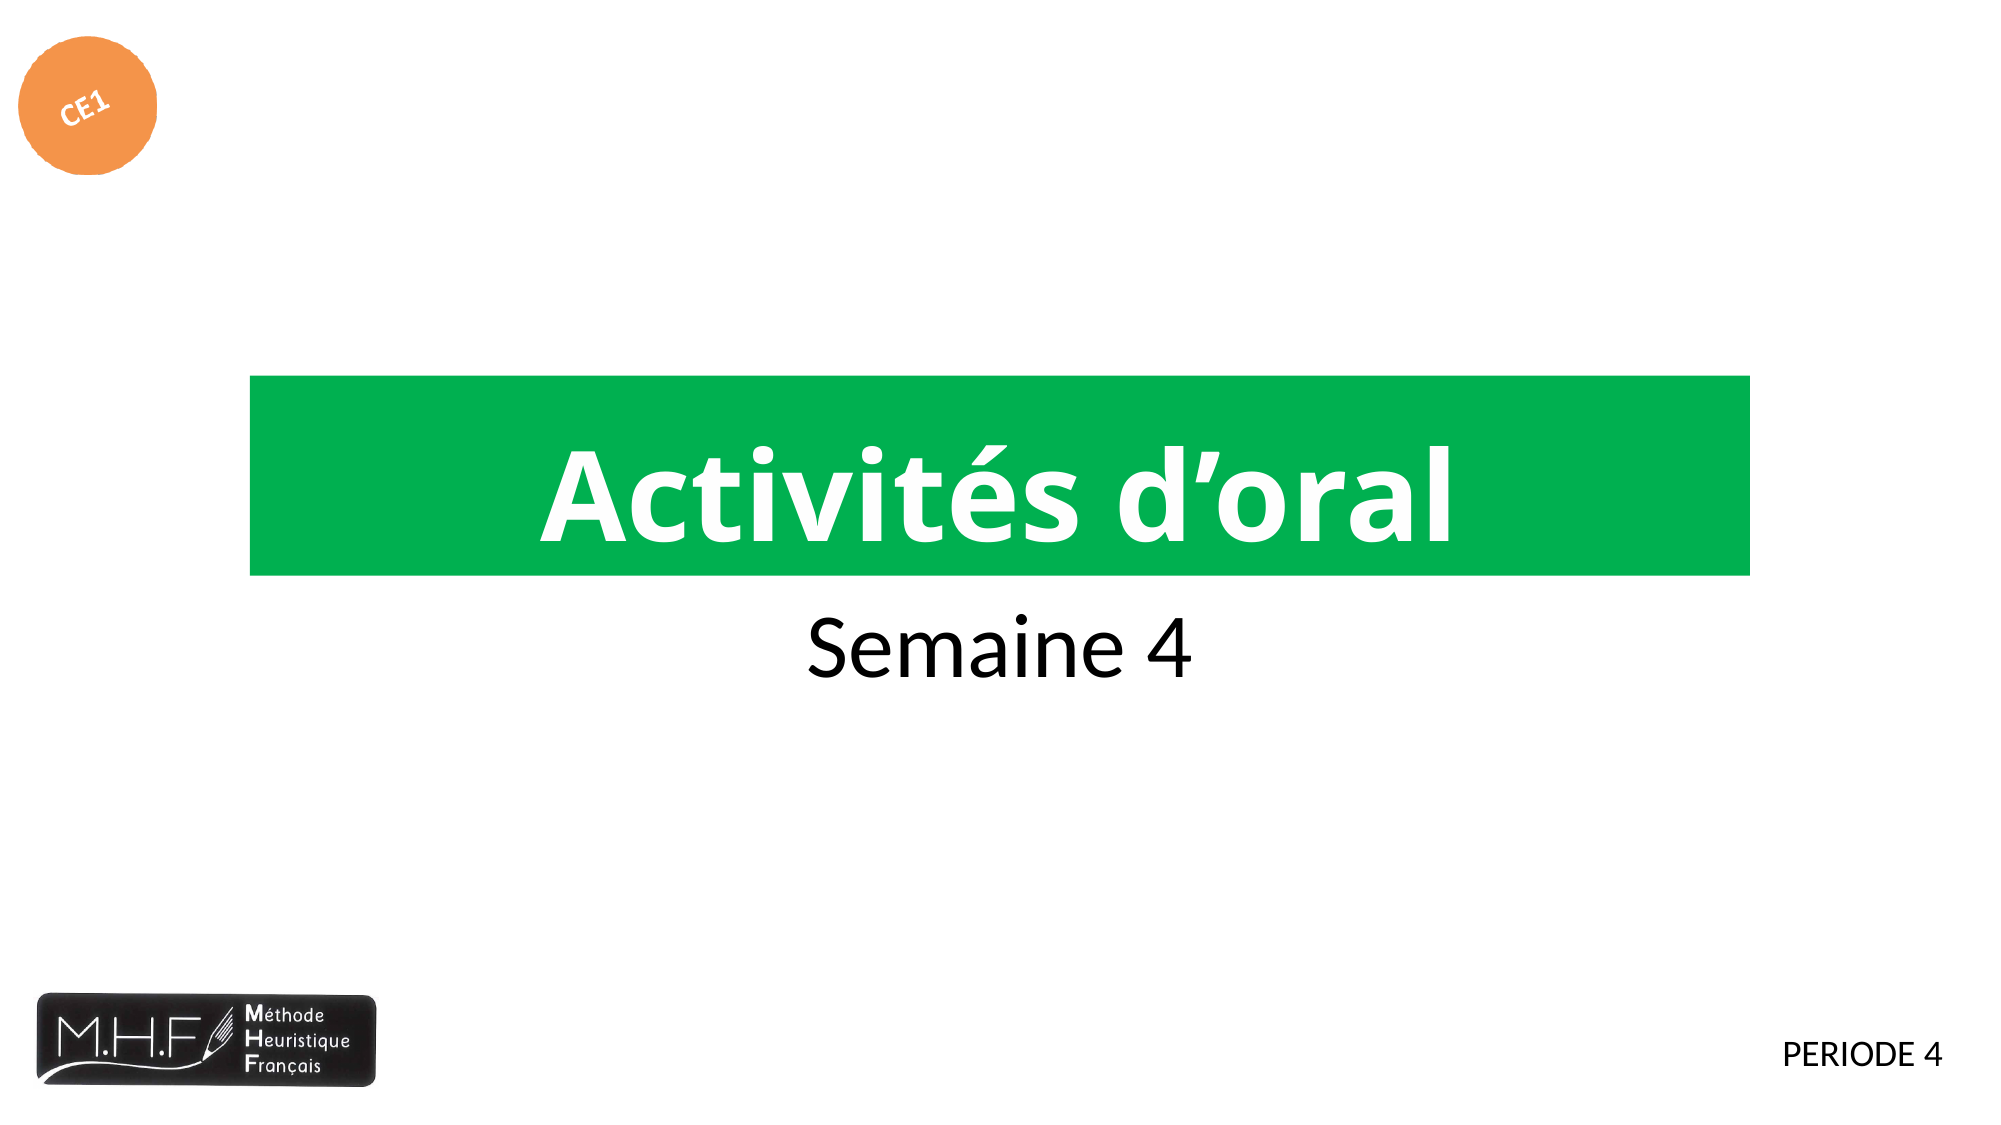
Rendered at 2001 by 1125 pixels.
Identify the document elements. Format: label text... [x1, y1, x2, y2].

picture [18, 36, 157, 175]
title Activités d’oral [249, 375, 1750, 576]
picture [33, 990, 379, 1089]
text_box PERIODE 4 [1362, 1021, 1967, 1082]
subtitle Semaine 4 [249, 590, 1750, 863]
